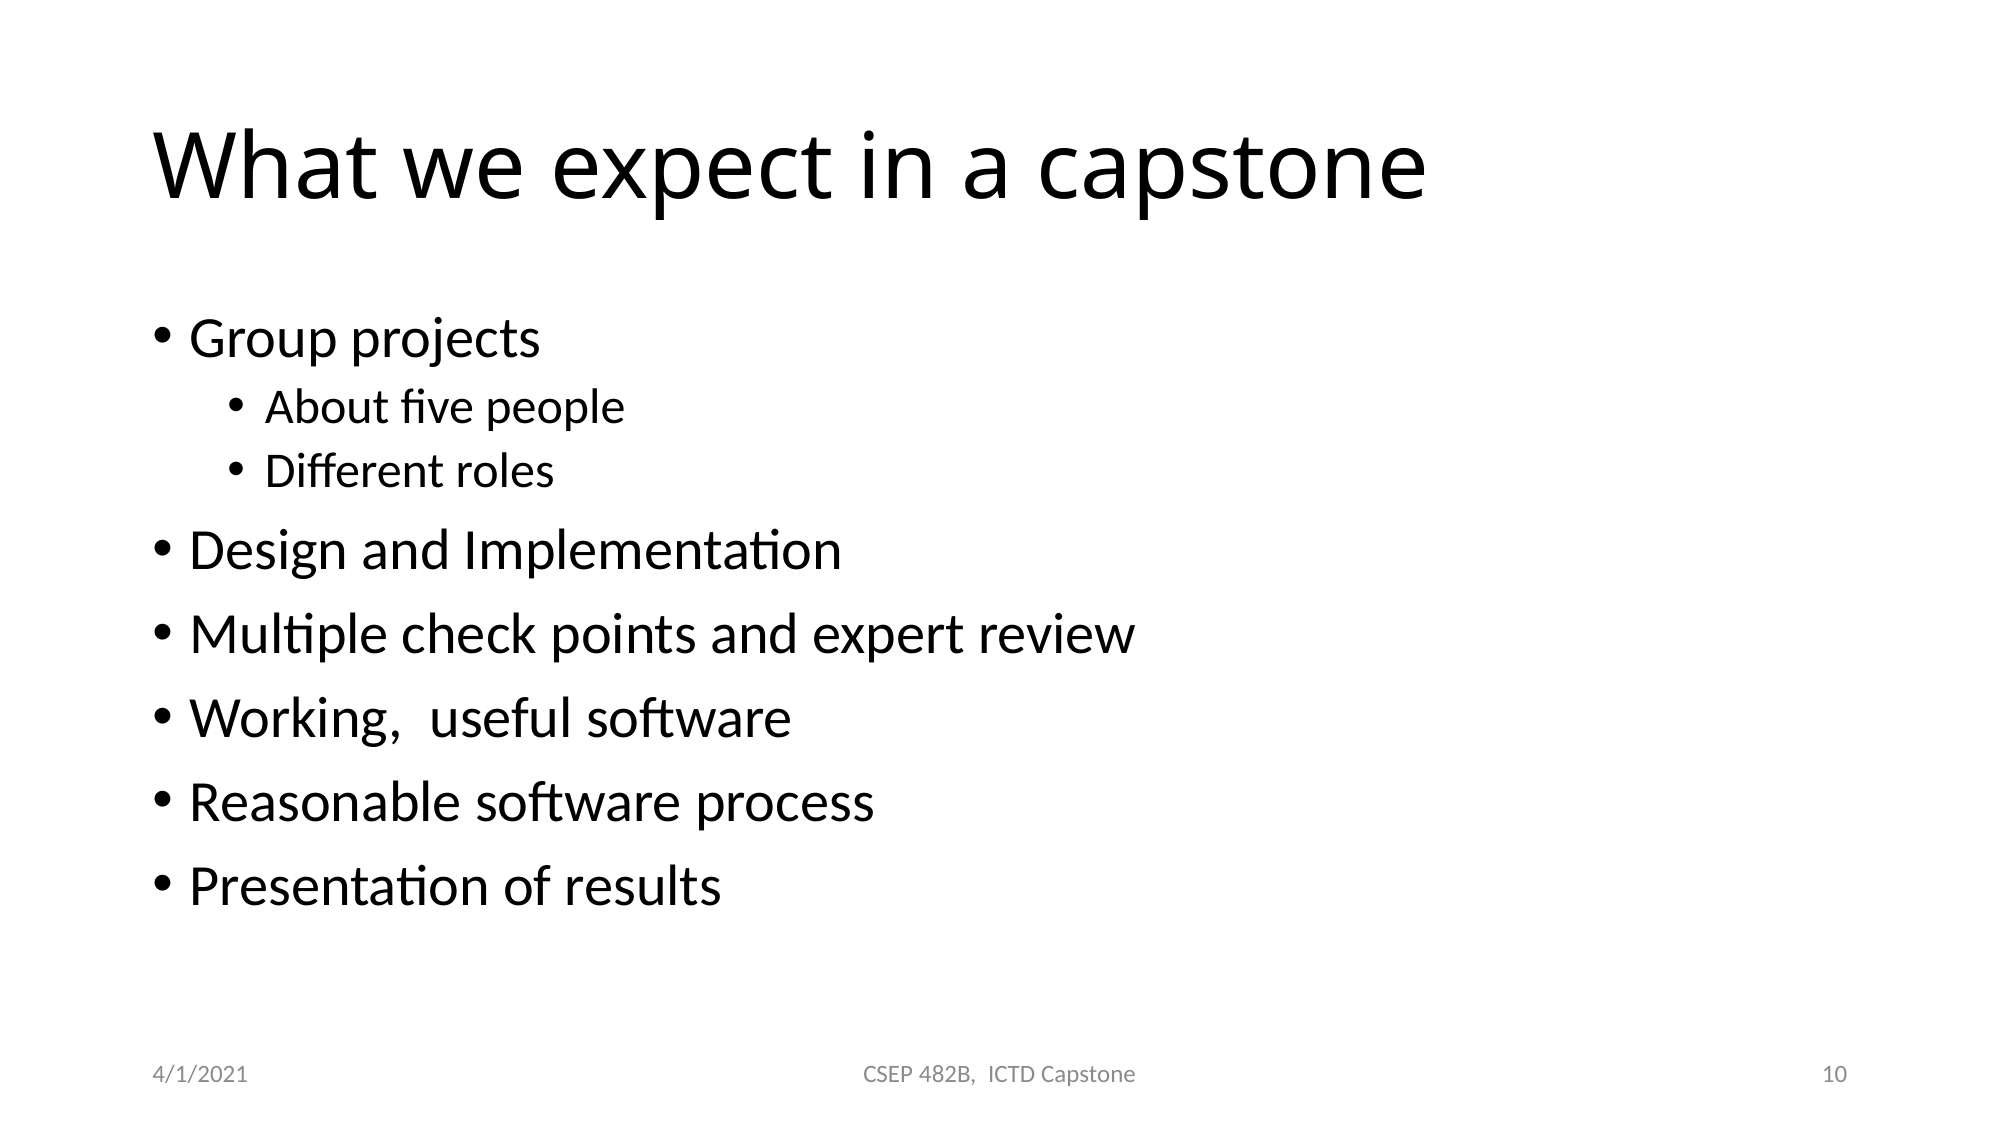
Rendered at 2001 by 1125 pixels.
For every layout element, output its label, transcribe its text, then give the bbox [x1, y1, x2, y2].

slide_number 10 [1412, 1042, 1863, 1103]
list Group projects About five people Different roles Design and Implementation Multiple check points and expert review Working, useful software Reasonable software process Presentation of results [137, 299, 1863, 1014]
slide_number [137, 1042, 588, 1103]
footer CSEP 482B, ICTD Capstone [662, 1042, 1338, 1103]
title What we expect in a capstone [137, 59, 1863, 278]
